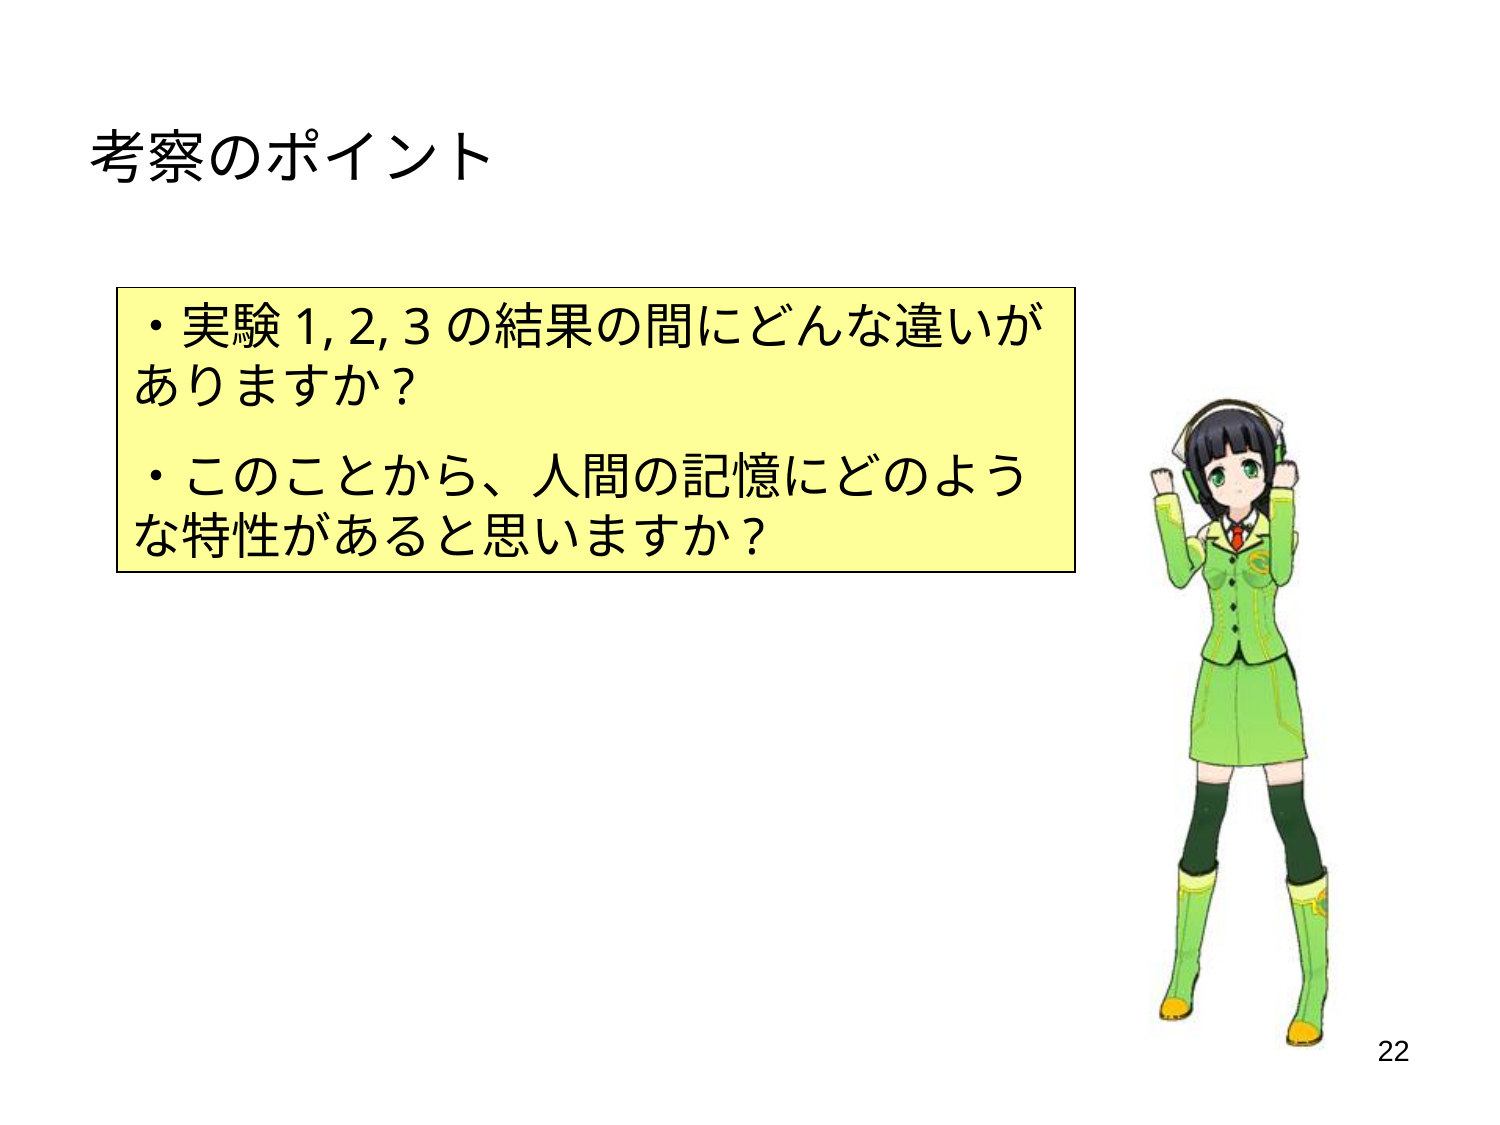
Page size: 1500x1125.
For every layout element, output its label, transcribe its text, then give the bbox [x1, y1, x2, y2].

text_box ・実験1, 2, 3の結果の間にどんな違いがありますか? ・このことから、人間の記憶にどのような特性があると思いますか? [117, 287, 1075, 573]
picture [1124, 387, 1346, 1050]
text_box 考察のポイント [74, 112, 988, 198]
slide_number 22 [1074, 1024, 1425, 1103]
